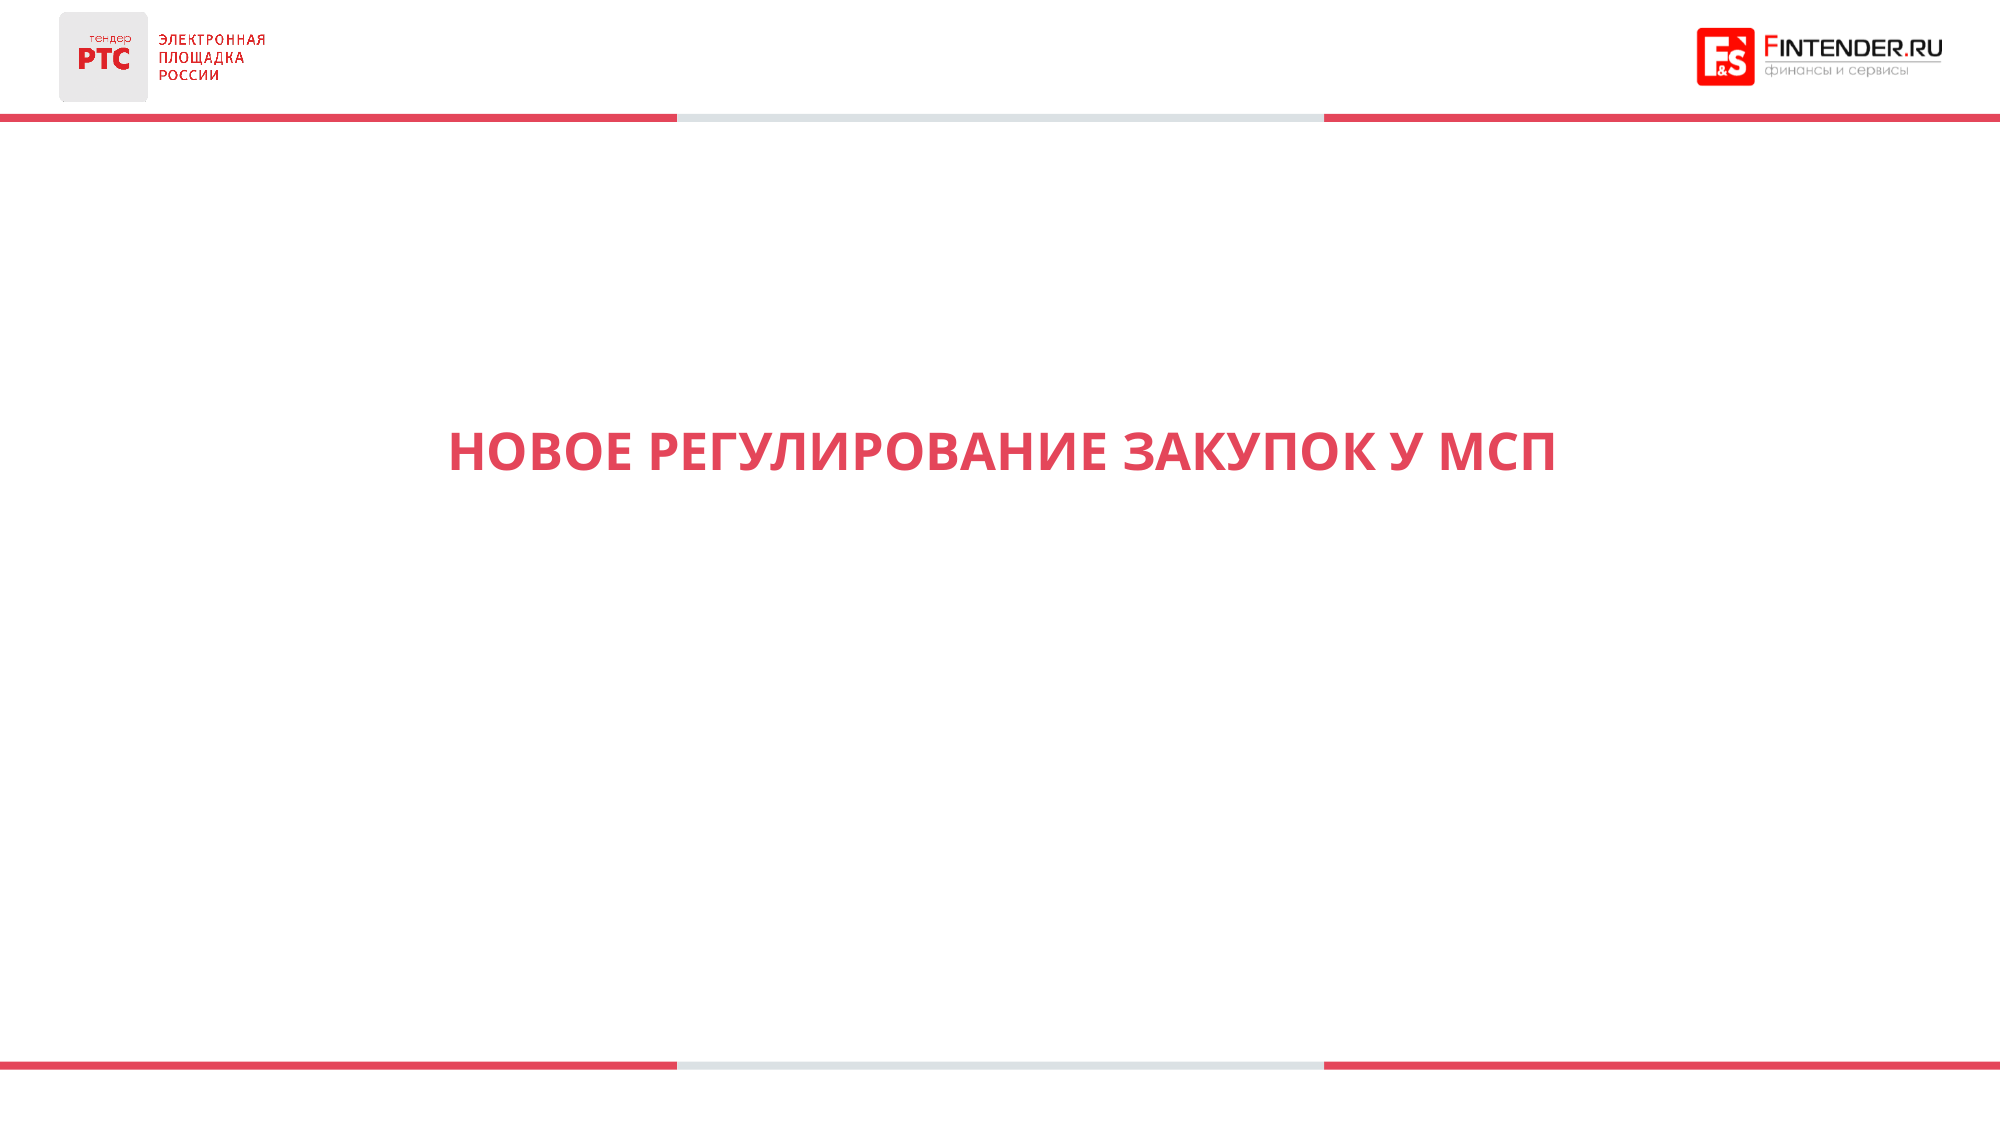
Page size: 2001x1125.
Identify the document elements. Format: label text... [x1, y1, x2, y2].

text_box Новое регулирование закупок у МСП [324, 418, 1682, 596]
picture [1696, 18, 1942, 95]
picture [59, 12, 265, 102]
text_box [540, 54, 1930, 197]
